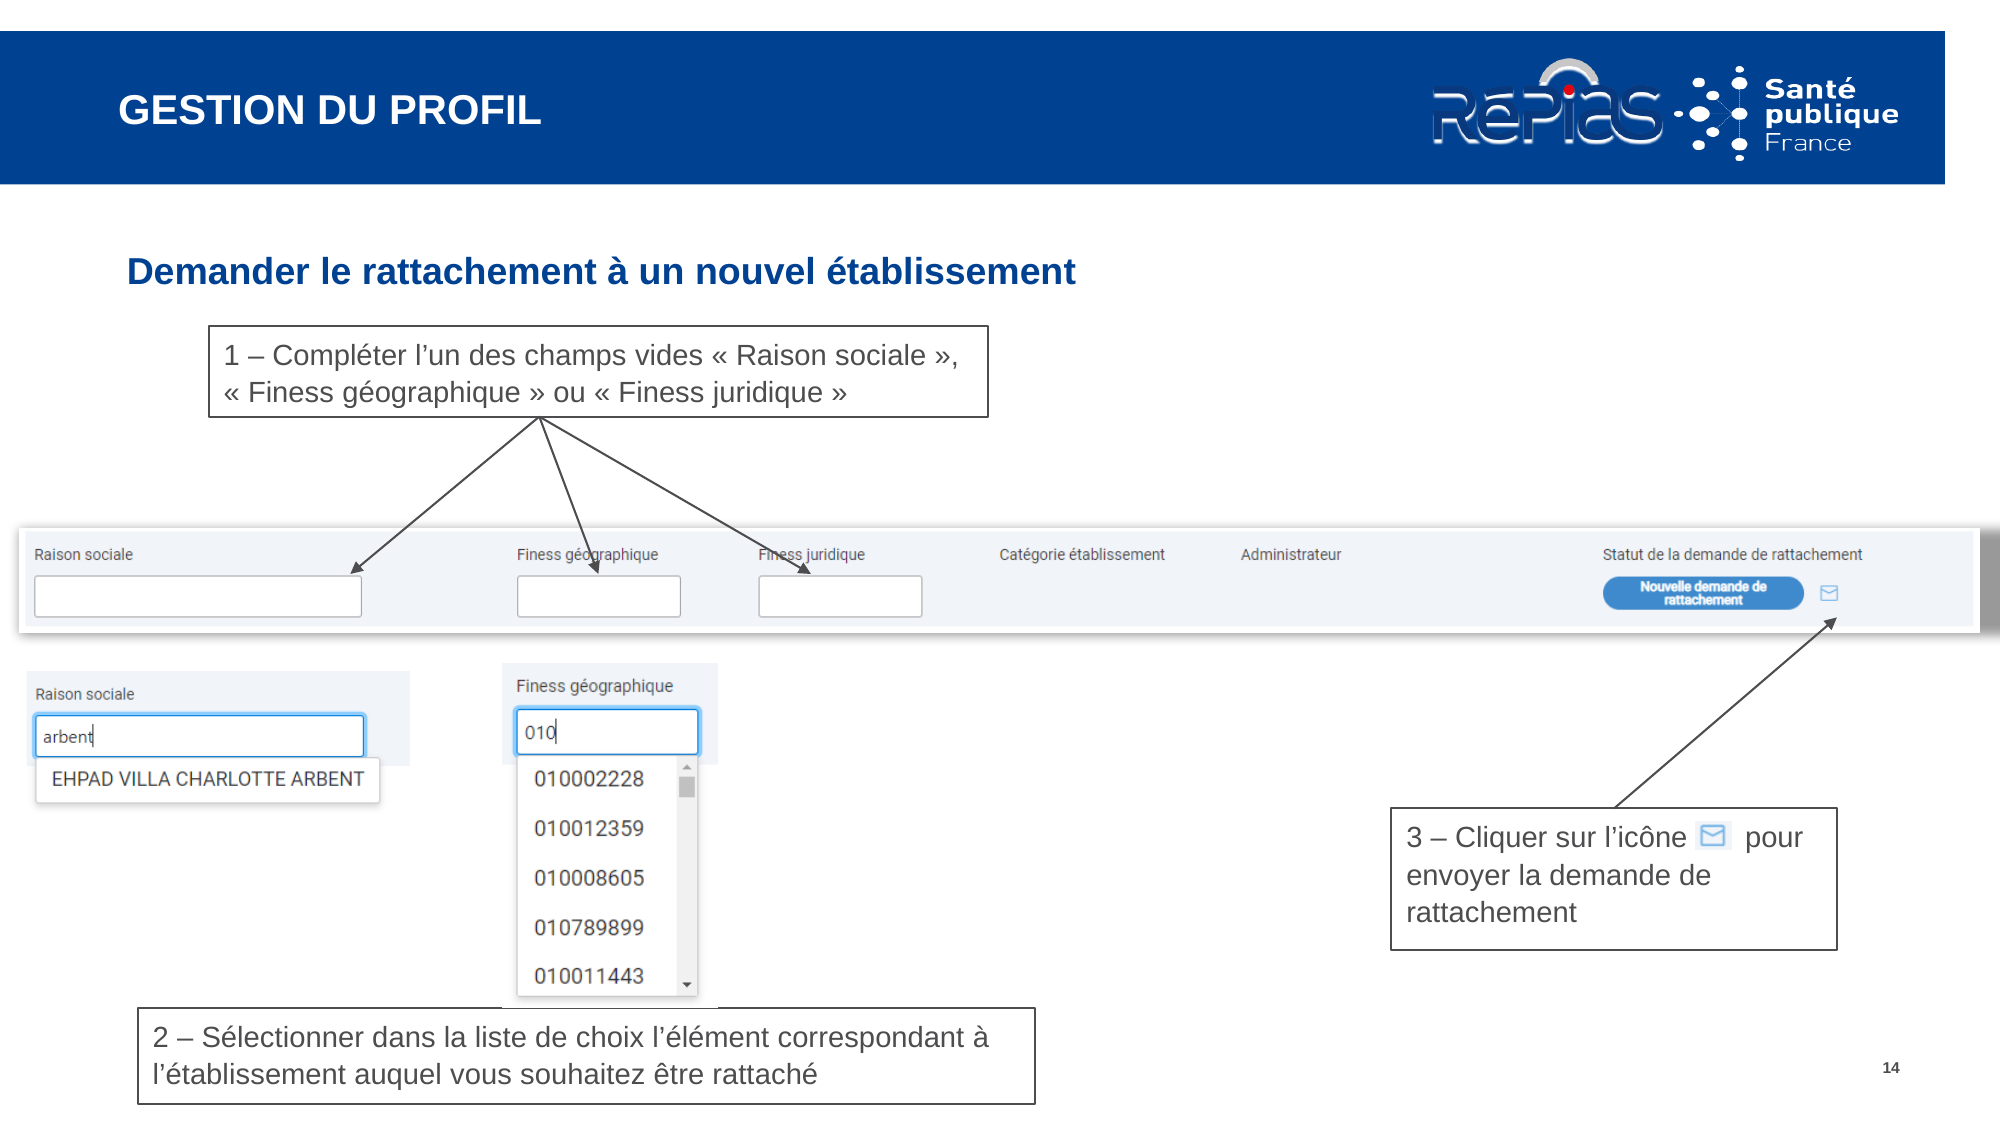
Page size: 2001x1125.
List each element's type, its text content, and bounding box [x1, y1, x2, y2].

picture [1432, 58, 1662, 140]
title Gestion du profil [112, 30, 1223, 185]
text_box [19, 326, 1980, 1104]
text_box Demander le rattachement à un nouvel établissement [112, 234, 1638, 300]
picture [1674, 66, 1898, 161]
